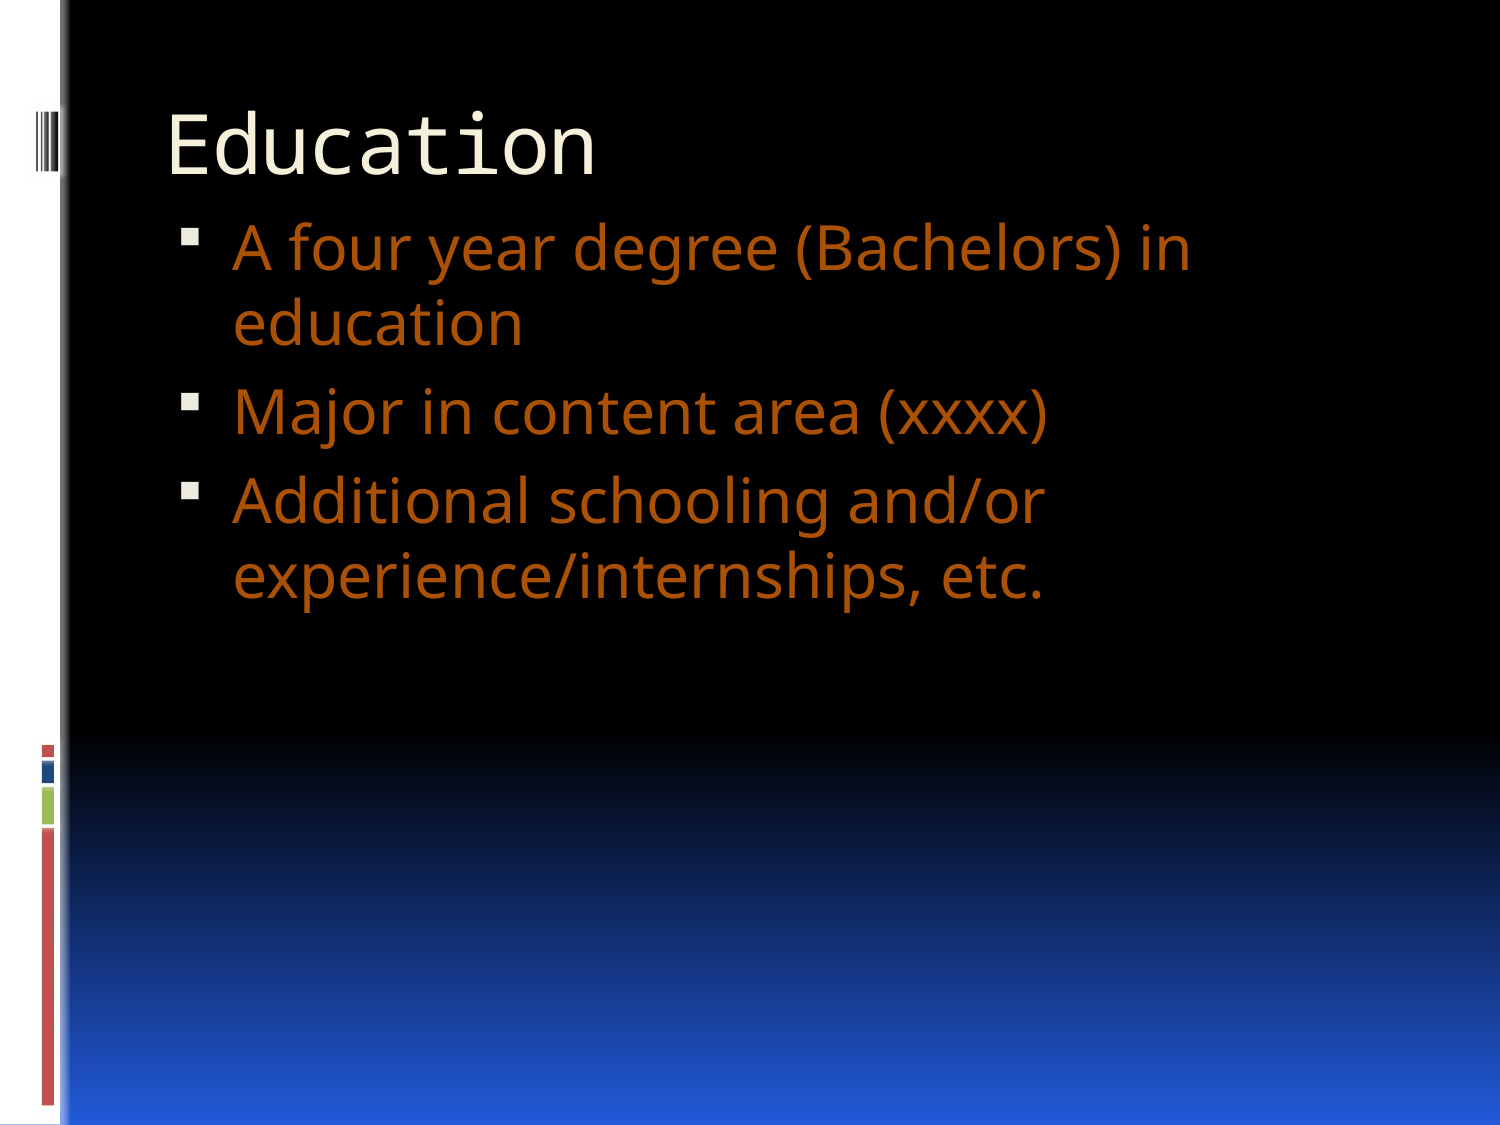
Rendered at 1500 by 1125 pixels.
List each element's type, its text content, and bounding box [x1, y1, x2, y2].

title Education [150, 84, 1425, 199]
list A four year degree (Bachelors) in education Major in content area (xxxx) Additional schooling and/or experience/internships, etc. [149, 199, 1426, 1043]
